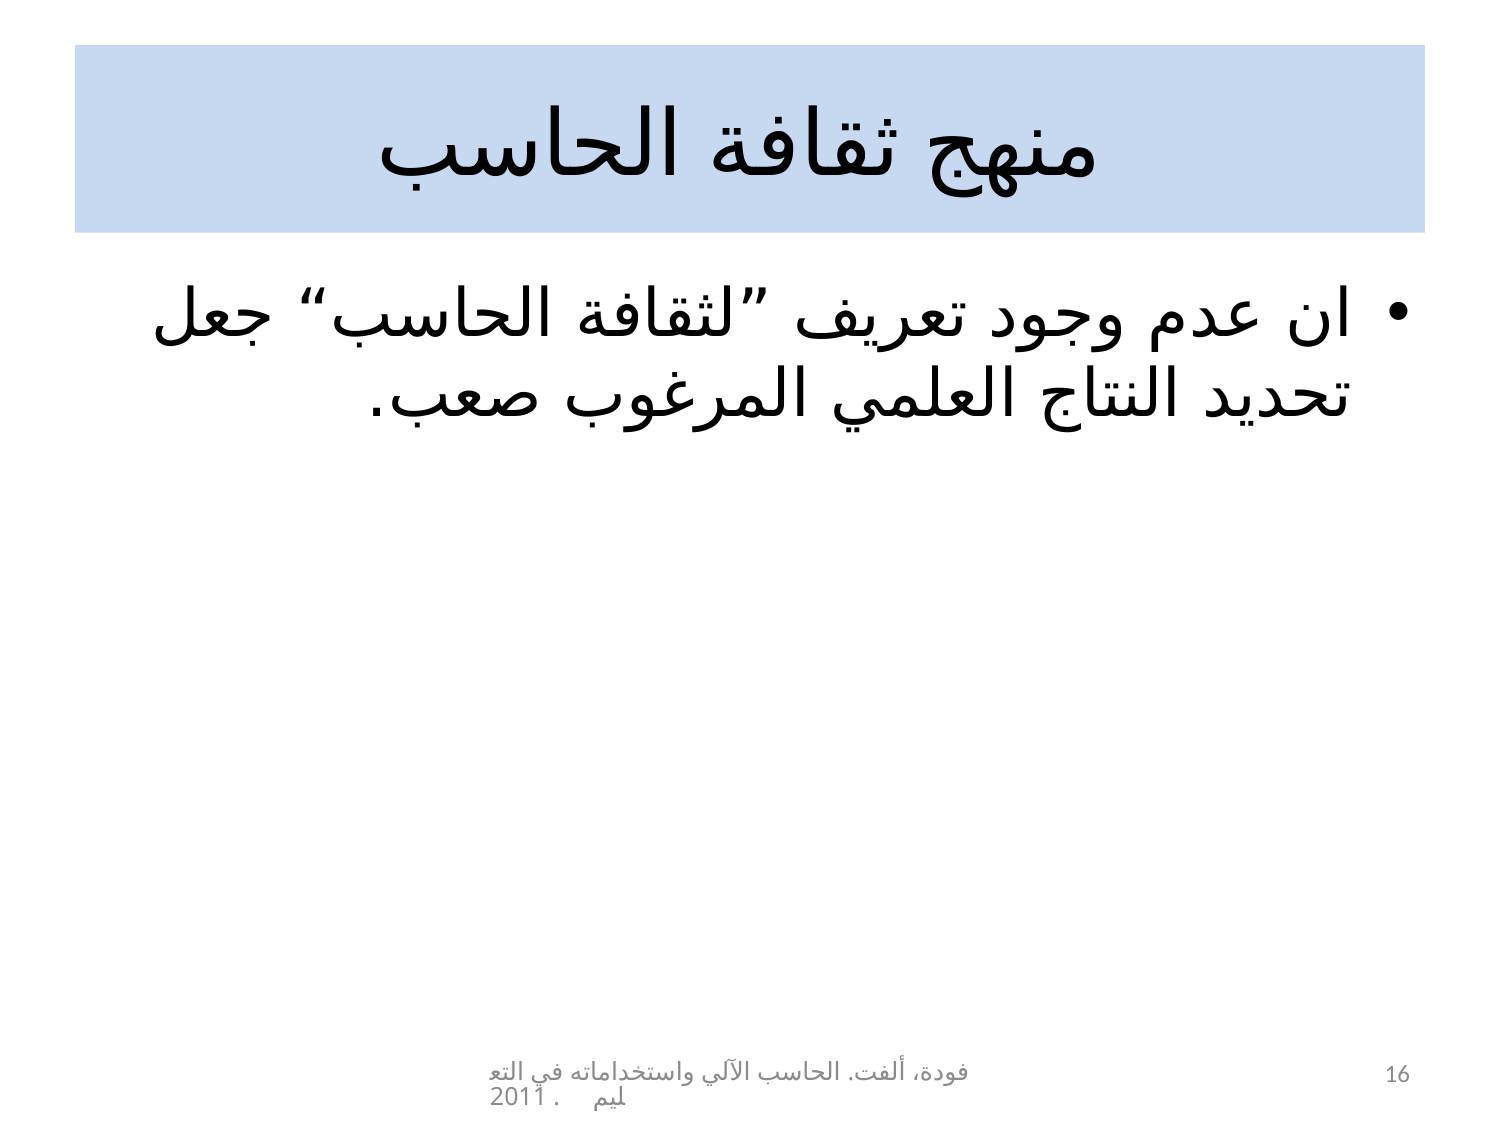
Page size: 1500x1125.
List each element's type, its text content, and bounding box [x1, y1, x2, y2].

footer فودة، ألفت. الحاسب الآلي واستخداماته في التعليم. 2011 [474, 1042, 988, 1103]
slide_number 16 [1074, 1042, 1425, 1103]
list ان عدم وجود تعريف ”لثقافة الحاسب“ جعل تحديد النتاج العلمي المرغوب صعب. [75, 262, 1425, 1005]
title منهج ثقافة الحاسب [75, 45, 1425, 233]
